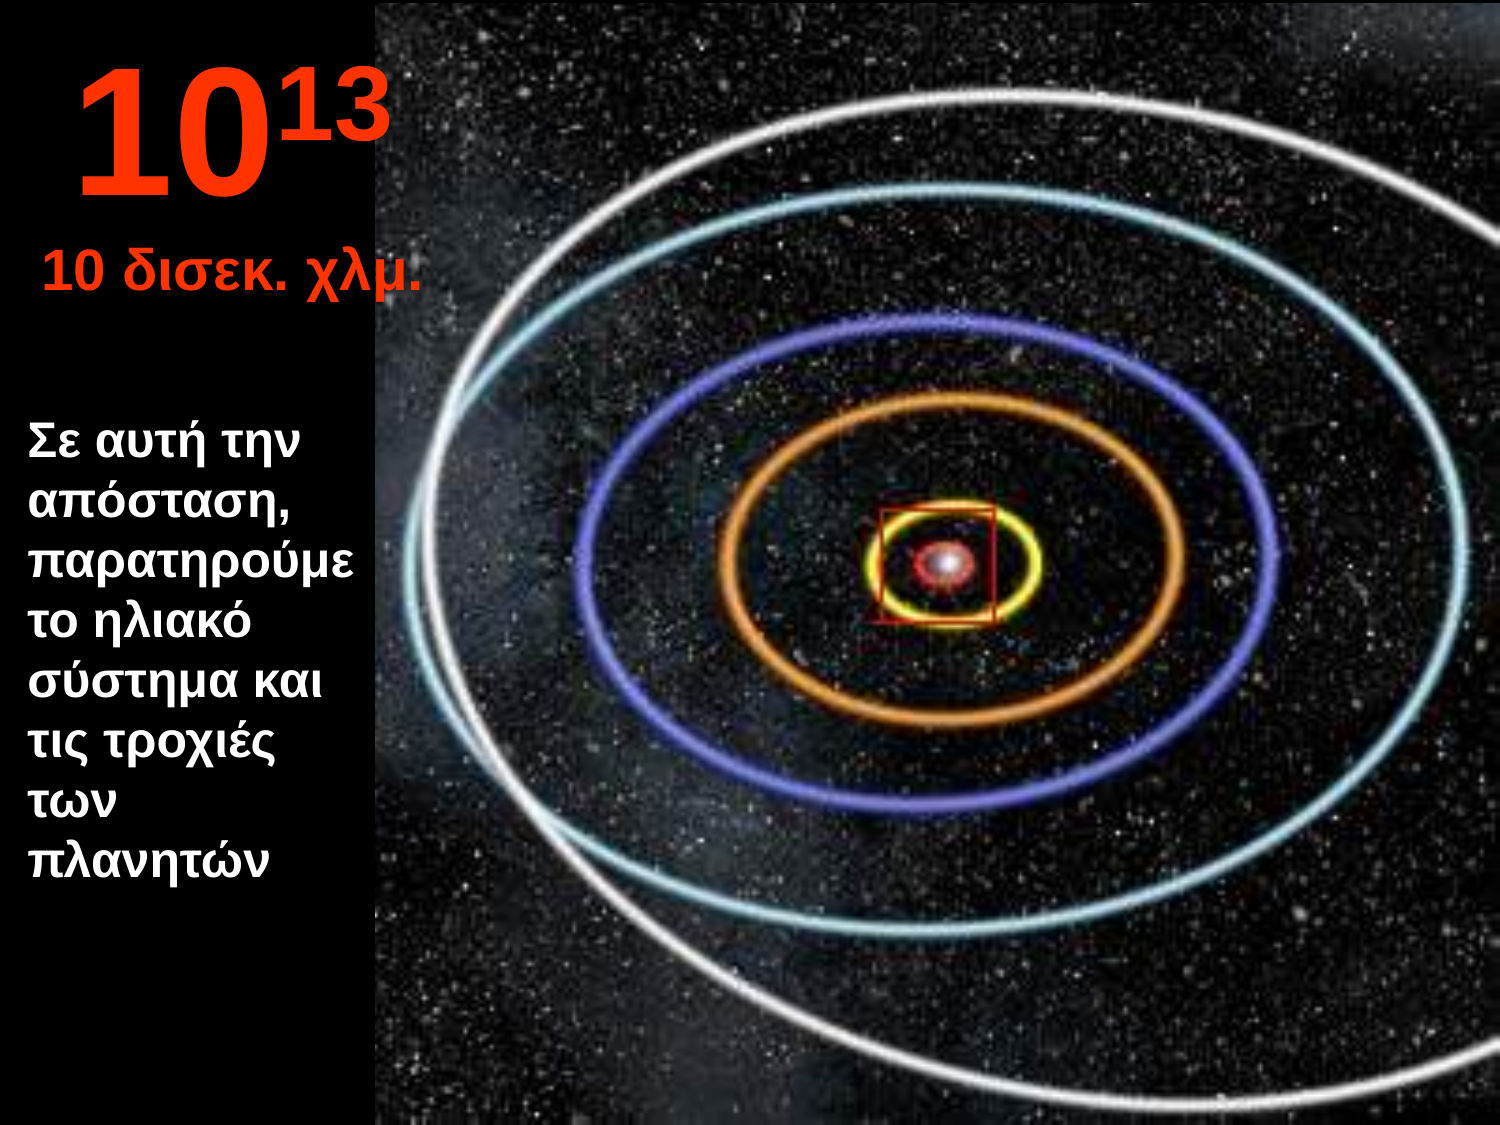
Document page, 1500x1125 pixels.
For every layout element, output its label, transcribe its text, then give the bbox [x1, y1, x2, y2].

picture [374, 3, 1500, 1125]
text_box Σε αυτή την απόσταση, παρατηρούμε το ηλιακό σύστημα και τις τροχιές των πλανητών [12, 399, 369, 895]
text_box 1013 10 δισεκ. χλμ. [26, 4, 371, 310]
